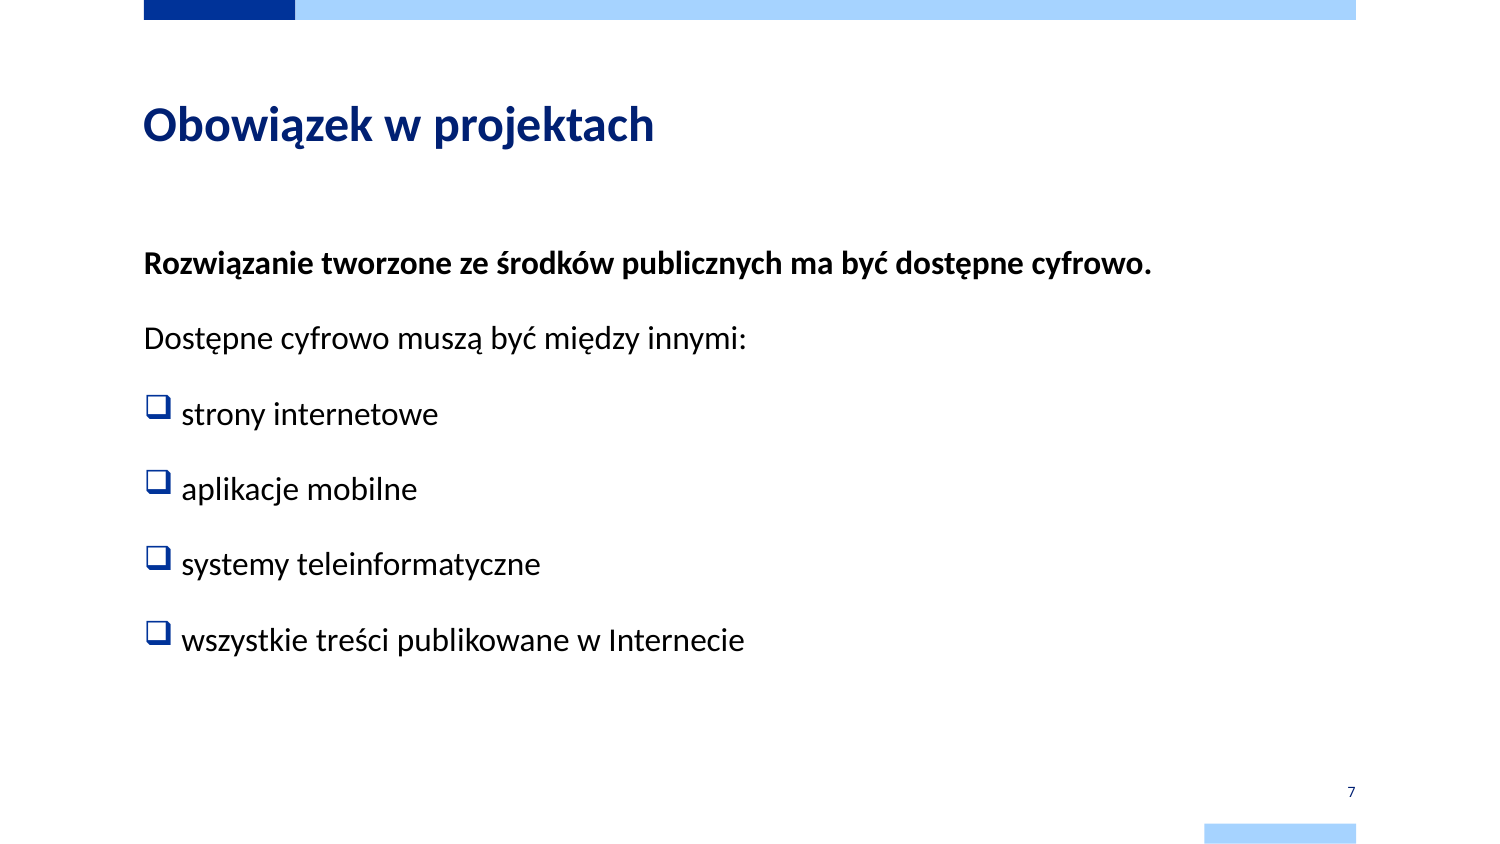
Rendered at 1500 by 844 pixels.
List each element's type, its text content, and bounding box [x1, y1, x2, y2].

list Rozwiązanie tworzone ze środków publicznych ma być dostępne cyfrowo. Dostępne cyfrowo muszą być między innymi: strony internetowe aplikacje mobilne systemy teleinformatyczne wszystkie treści publikowane w Internecie [143, 220, 1357, 800]
title Obowiązek w projektach [143, 100, 1357, 220]
slide_number 7 [1204, 783, 1356, 804]
